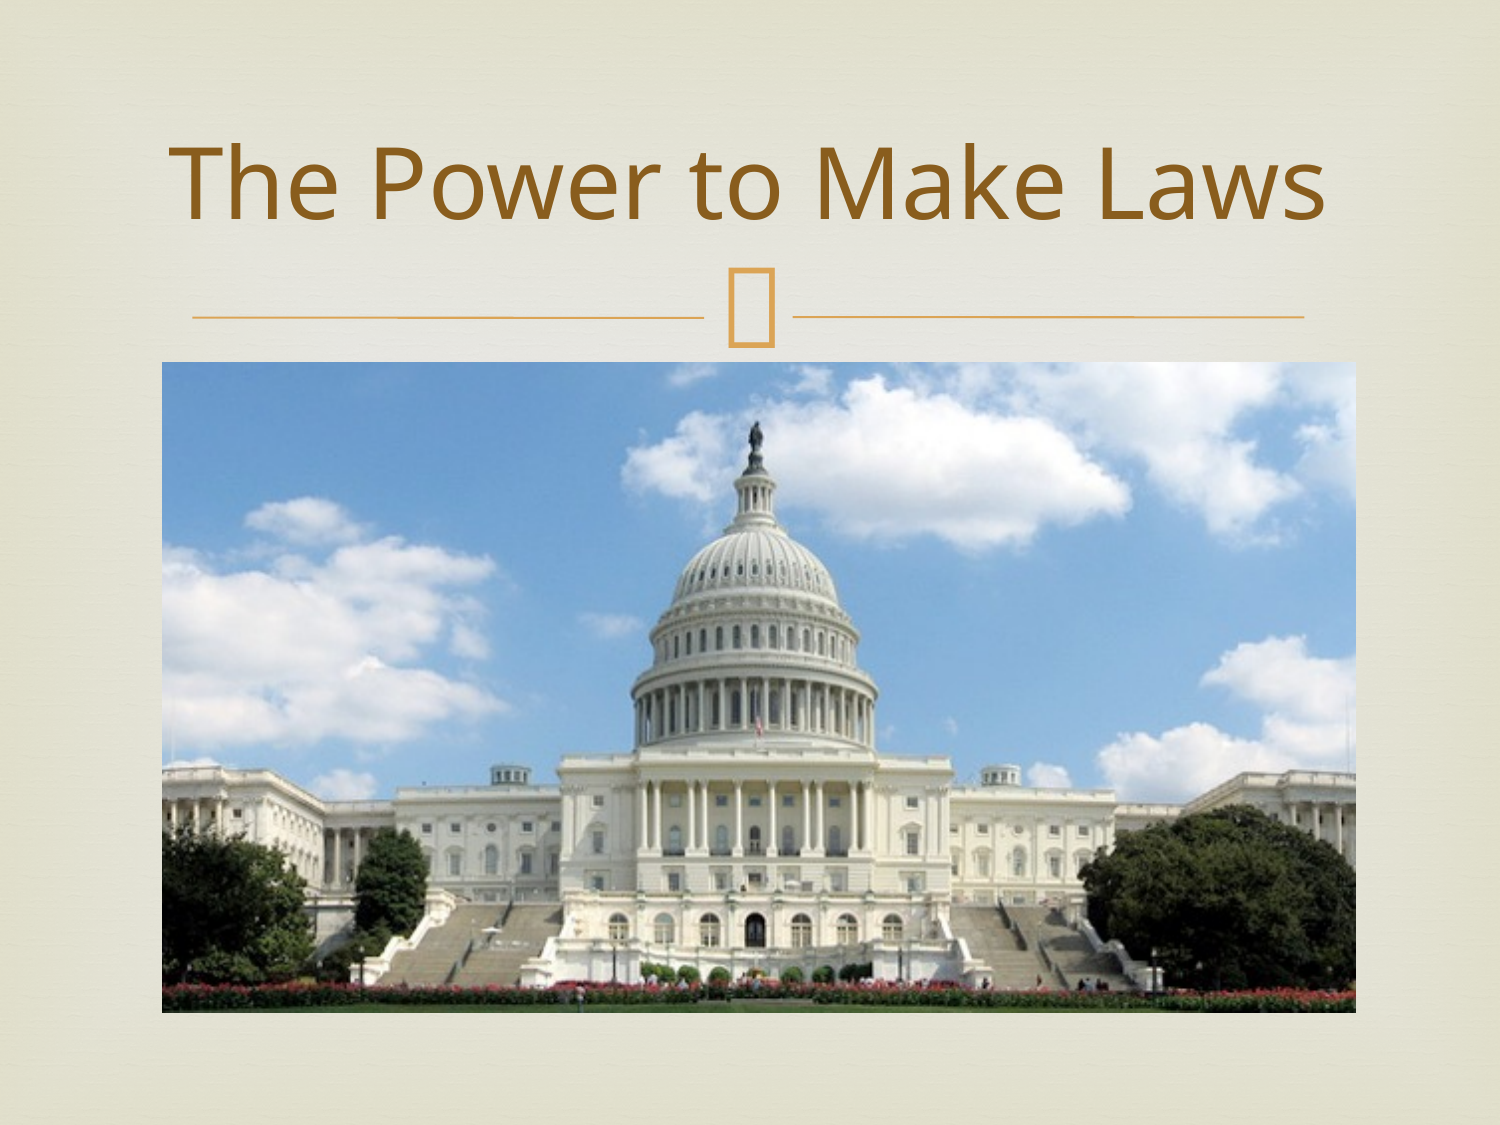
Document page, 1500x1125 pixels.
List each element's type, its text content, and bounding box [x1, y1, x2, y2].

title The Power to Make Laws [112, 93, 1386, 267]
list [161, 361, 1356, 1013]
